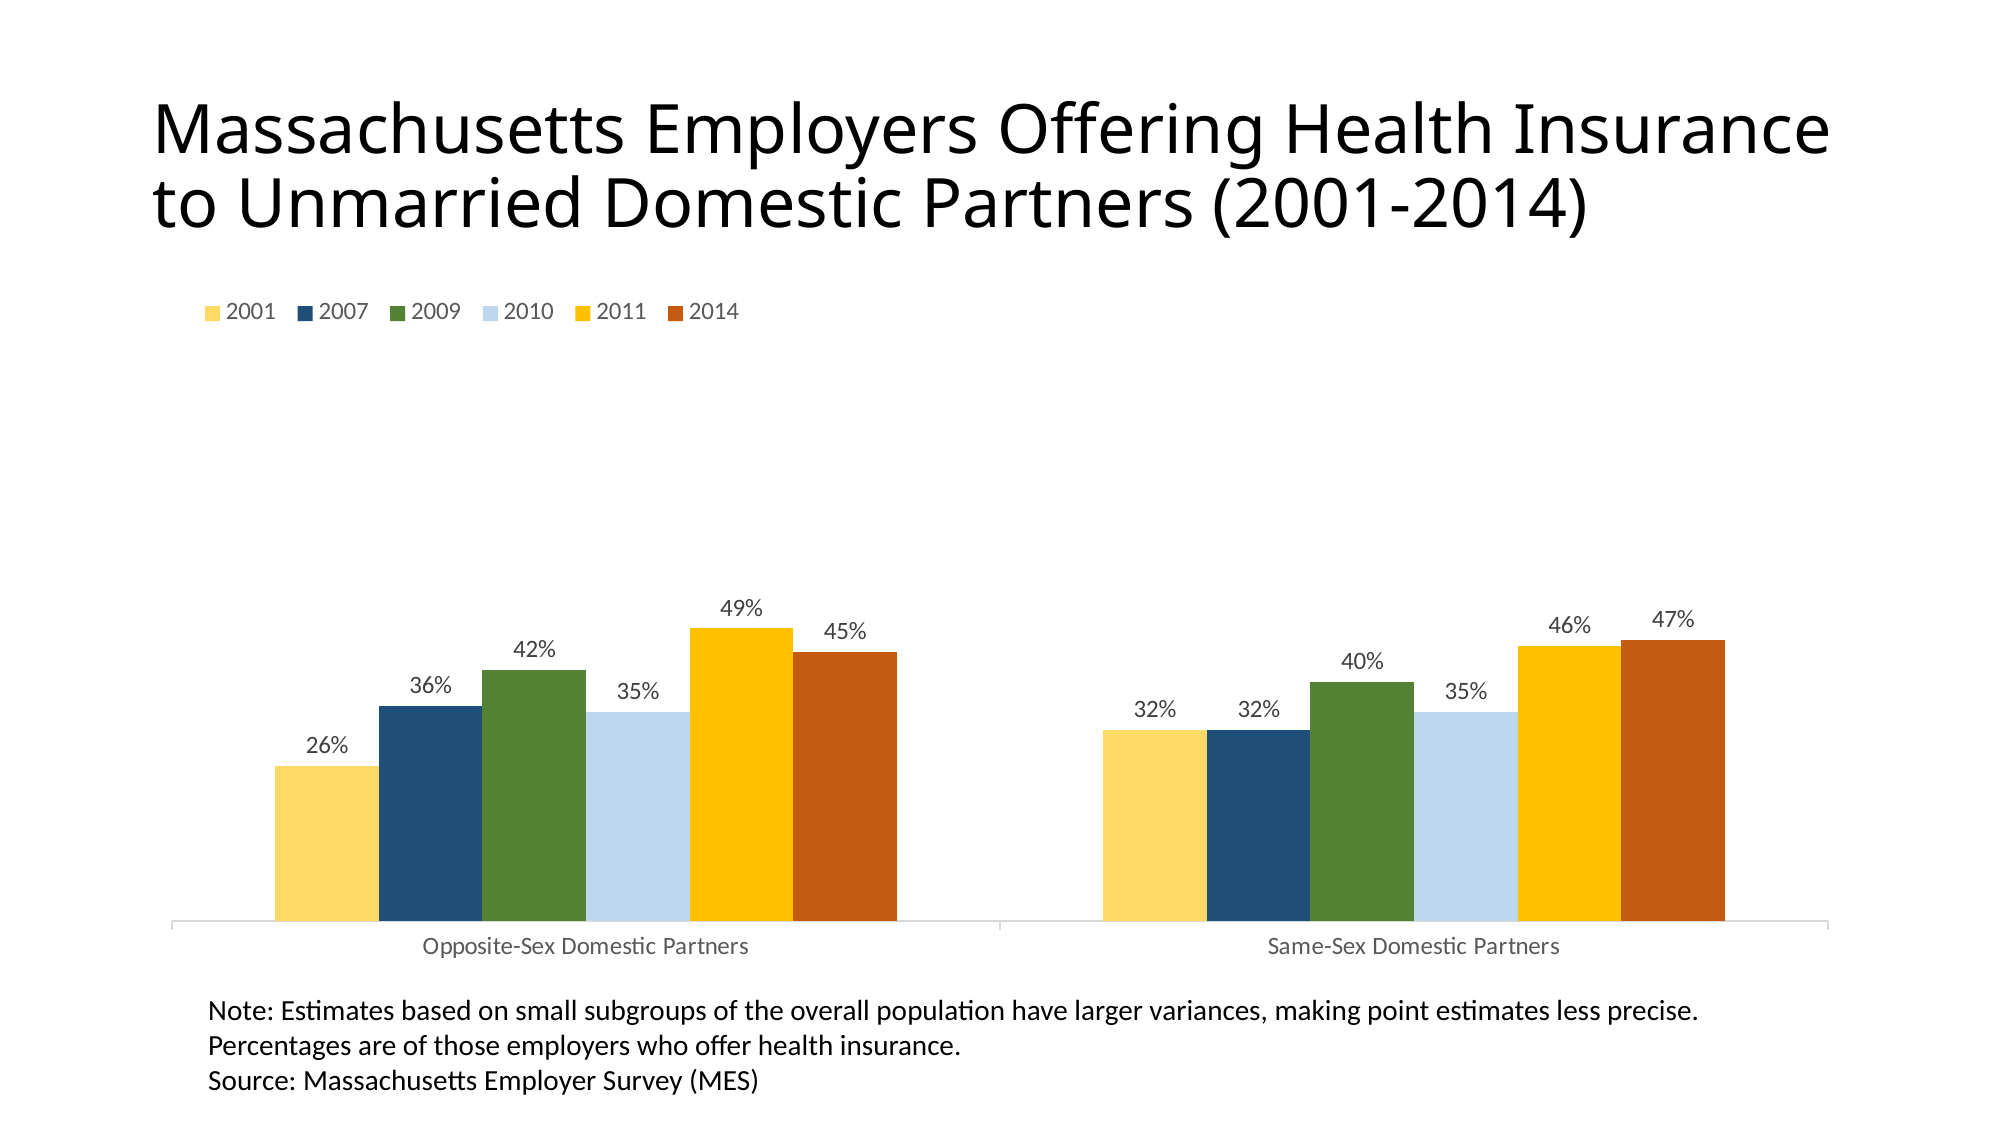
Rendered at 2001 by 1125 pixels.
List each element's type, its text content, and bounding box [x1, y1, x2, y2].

chart [137, 261, 1863, 976]
title Massachusetts Employers Offering Health Insurance to Unmarried Domestic Partners (2001-2014) [137, 59, 1863, 261]
text_box Note: Estimates based on small subgroups of the overall population have larger variances, making point estimates less precise. Percentages are of those employers who offer health insurance. Source: Massachusetts Employer Survey (MES) [193, 984, 1807, 1104]
